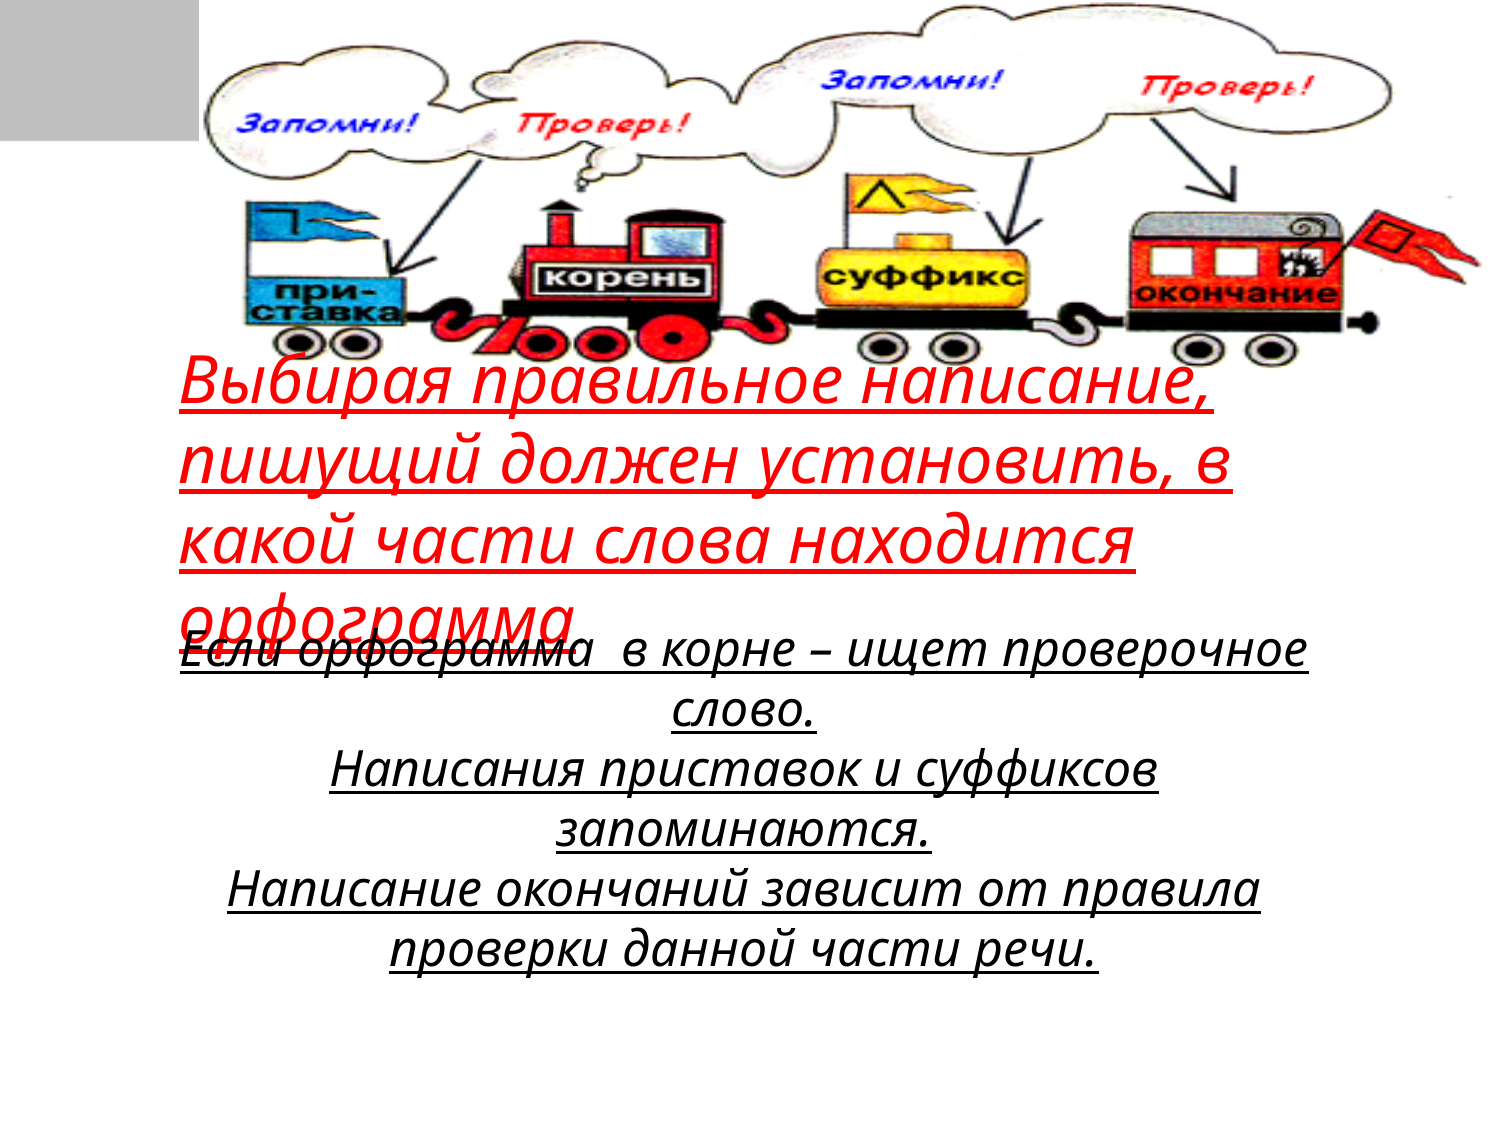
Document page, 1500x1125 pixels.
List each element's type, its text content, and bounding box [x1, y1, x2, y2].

picture [0, 0, 1500, 1125]
text_box Выбирая правильное написание, пишущий должен установить, в какой части слова находится орфограмма. [163, 329, 1388, 710]
text_box Если орфограмма в корне – ищет проверочное слово. Написания приставок и суффиксов запоминаются. Написание окончаний зависит от правила проверки данной части речи. [123, 609, 1365, 1045]
